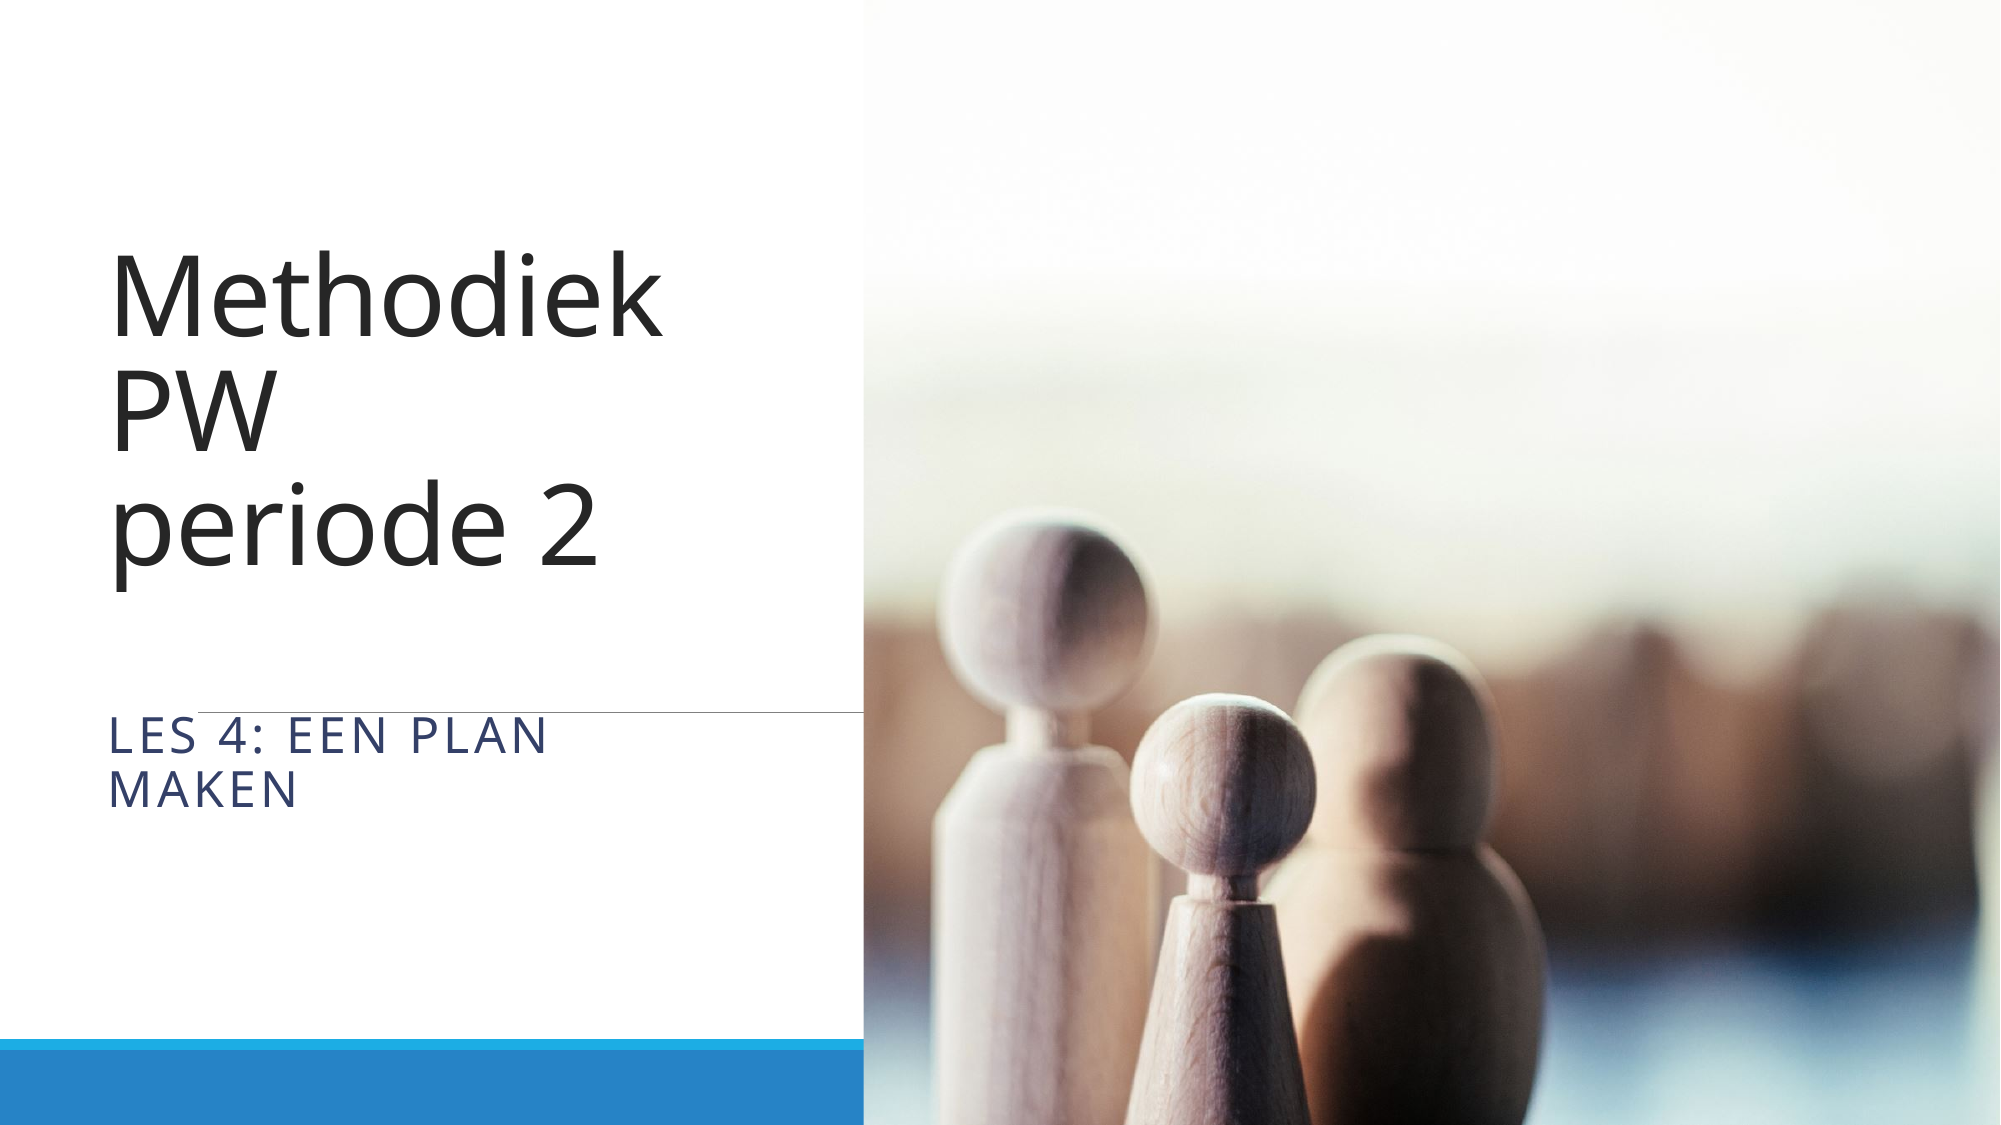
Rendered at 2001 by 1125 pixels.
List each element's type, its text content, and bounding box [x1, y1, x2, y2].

picture [863, 0, 2000, 1125]
subtitle Les 4: een plan maken [92, 702, 738, 945]
title Methodiek PW periode 2 [92, 126, 738, 597]
